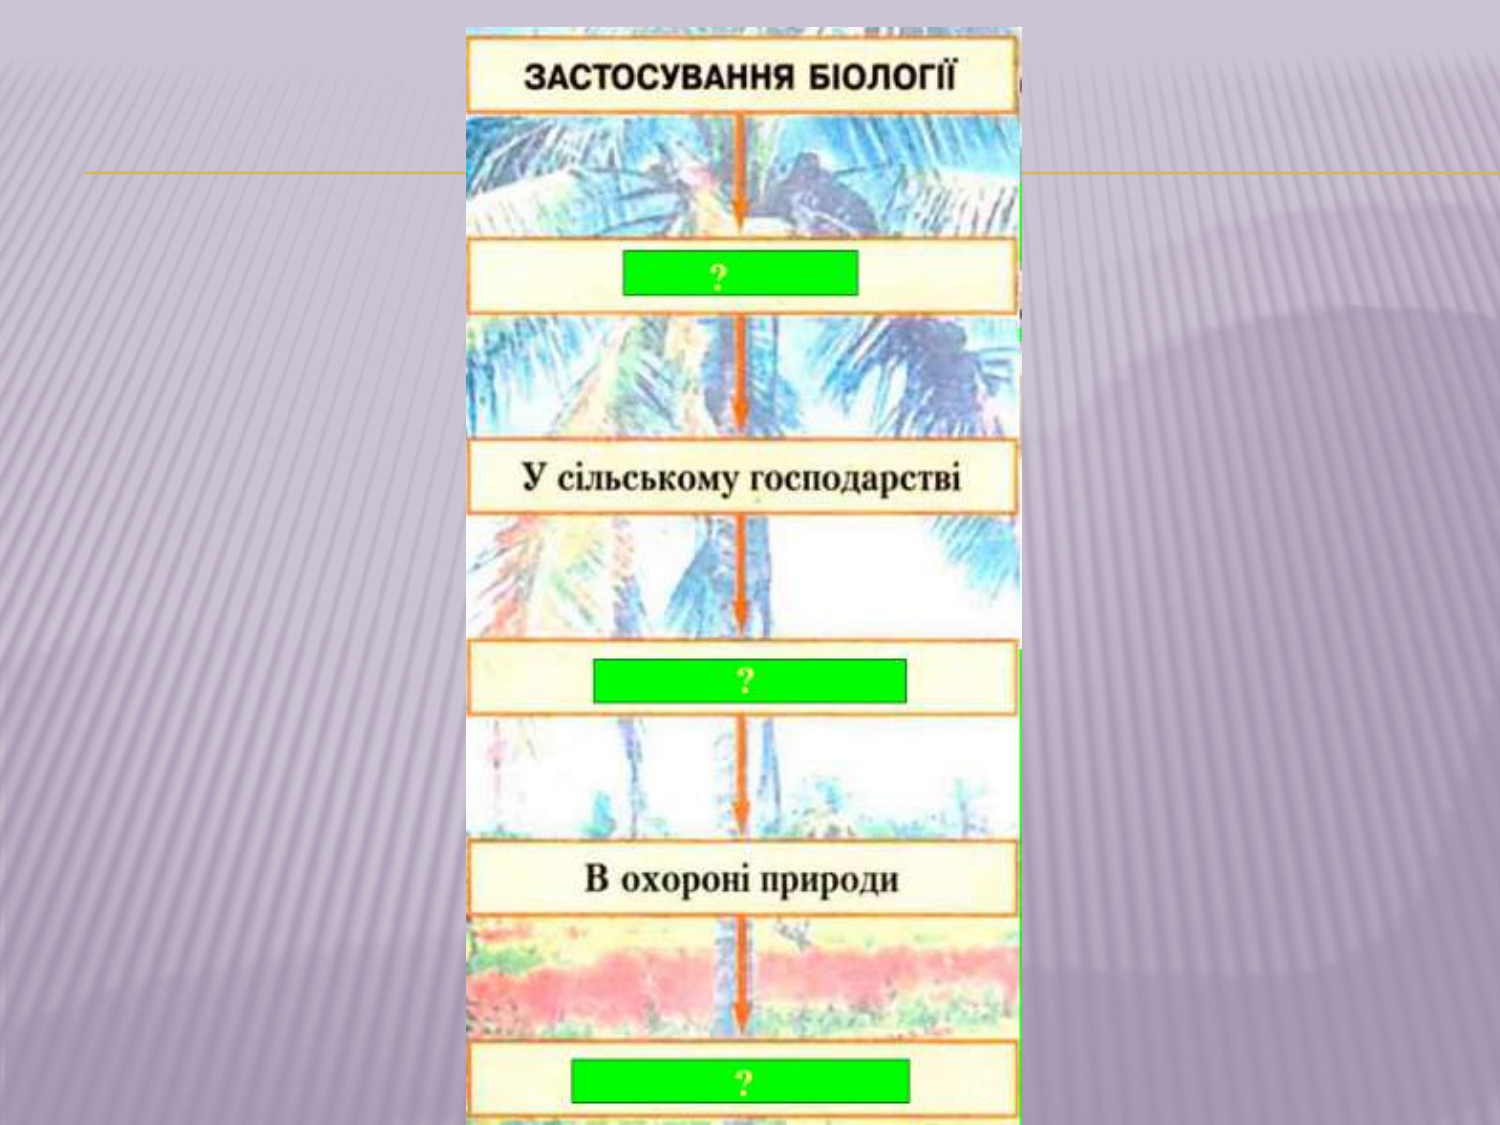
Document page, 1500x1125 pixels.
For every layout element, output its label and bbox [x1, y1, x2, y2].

picture [466, 27, 1022, 1125]
